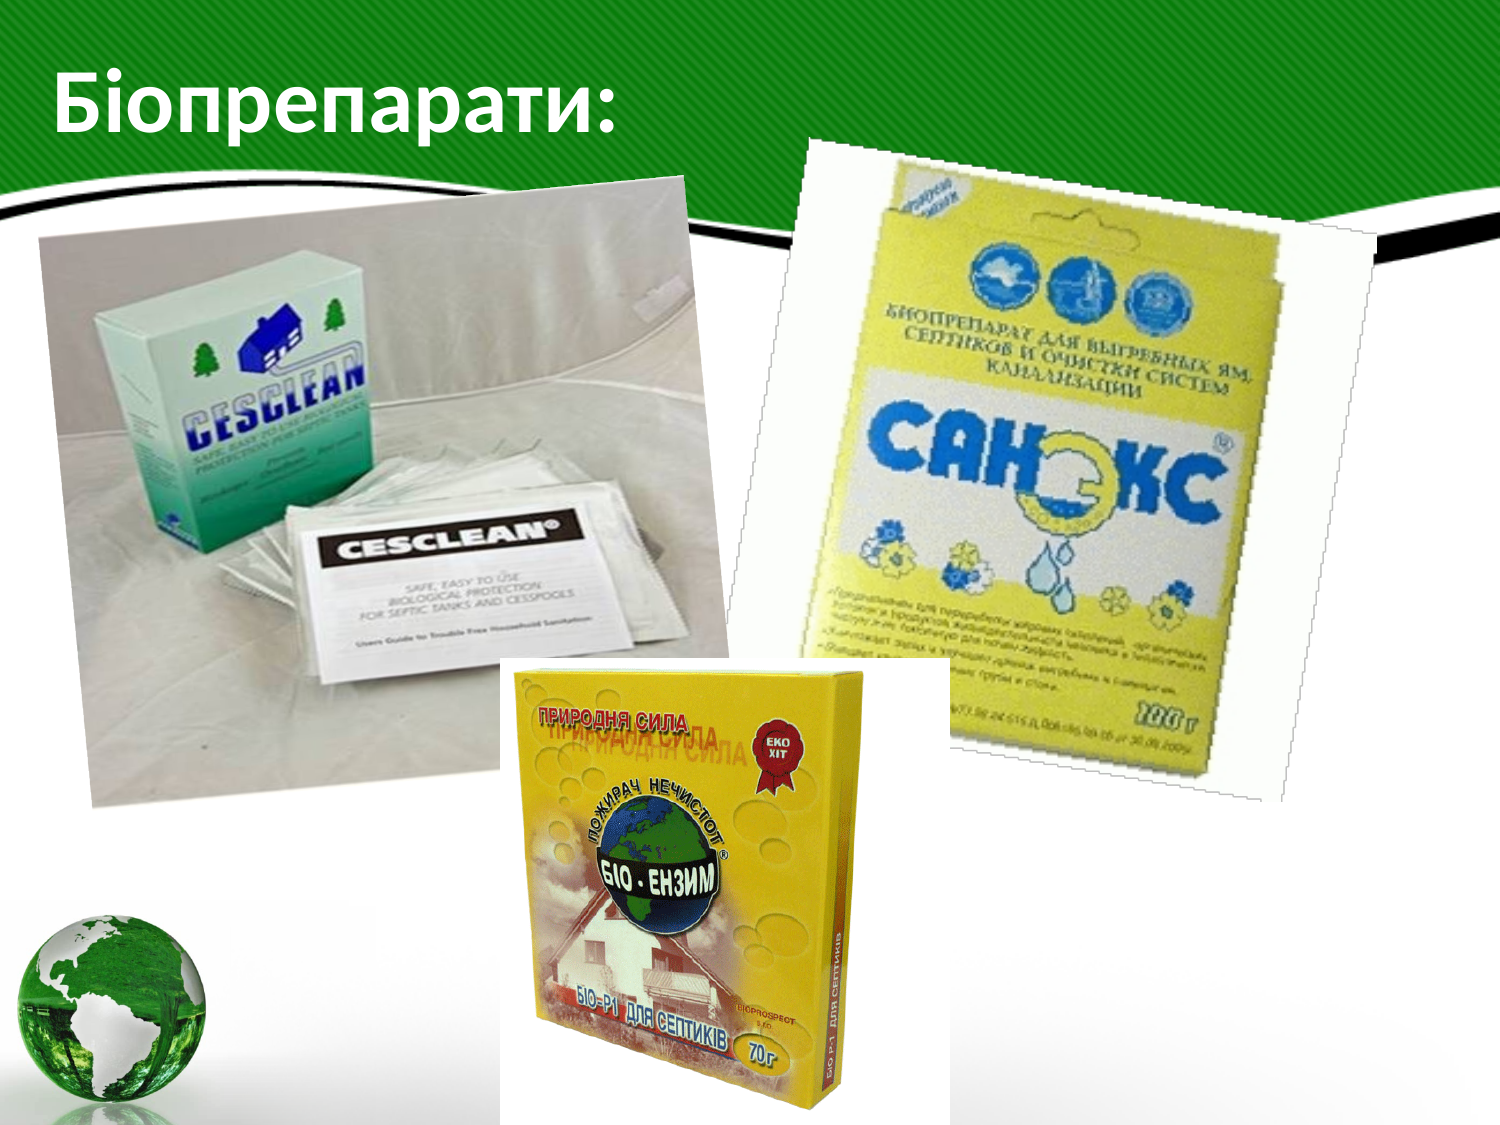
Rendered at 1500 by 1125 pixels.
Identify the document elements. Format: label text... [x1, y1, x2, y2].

title Біопрепарати: [37, 8, 1463, 183]
picture [0, 0, 1500, 1125]
